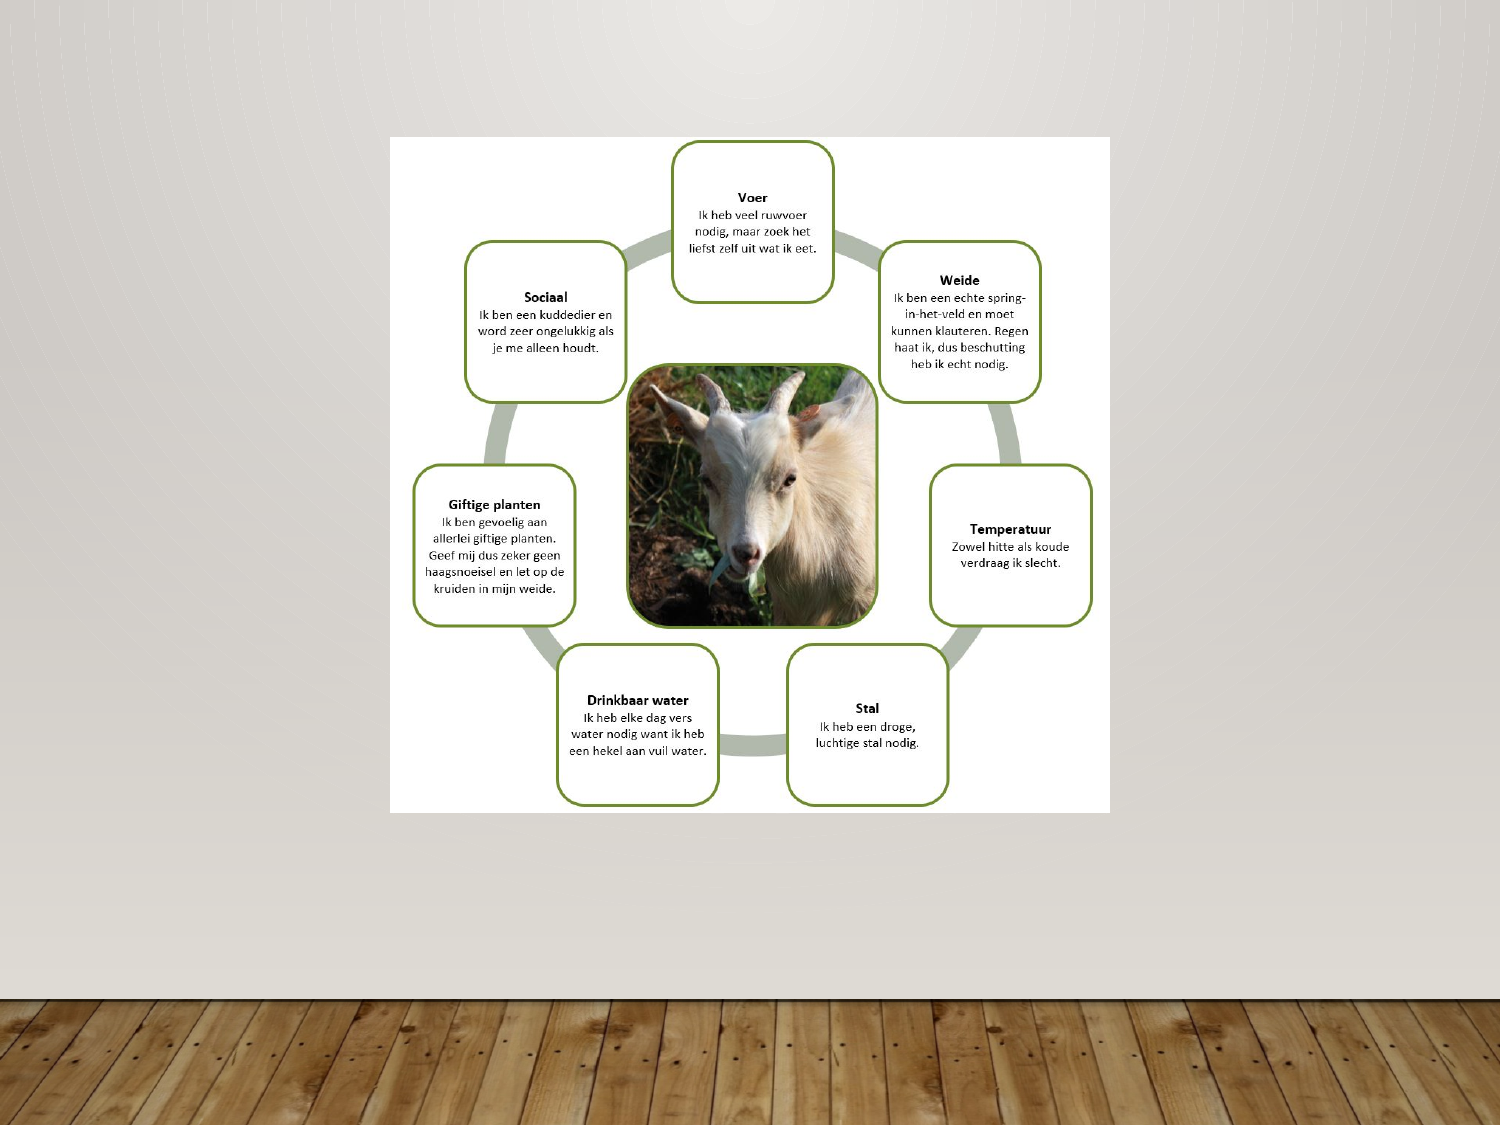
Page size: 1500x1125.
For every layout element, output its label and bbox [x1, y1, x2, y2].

list [390, 137, 1110, 813]
picture [0, 999, 1500, 1125]
